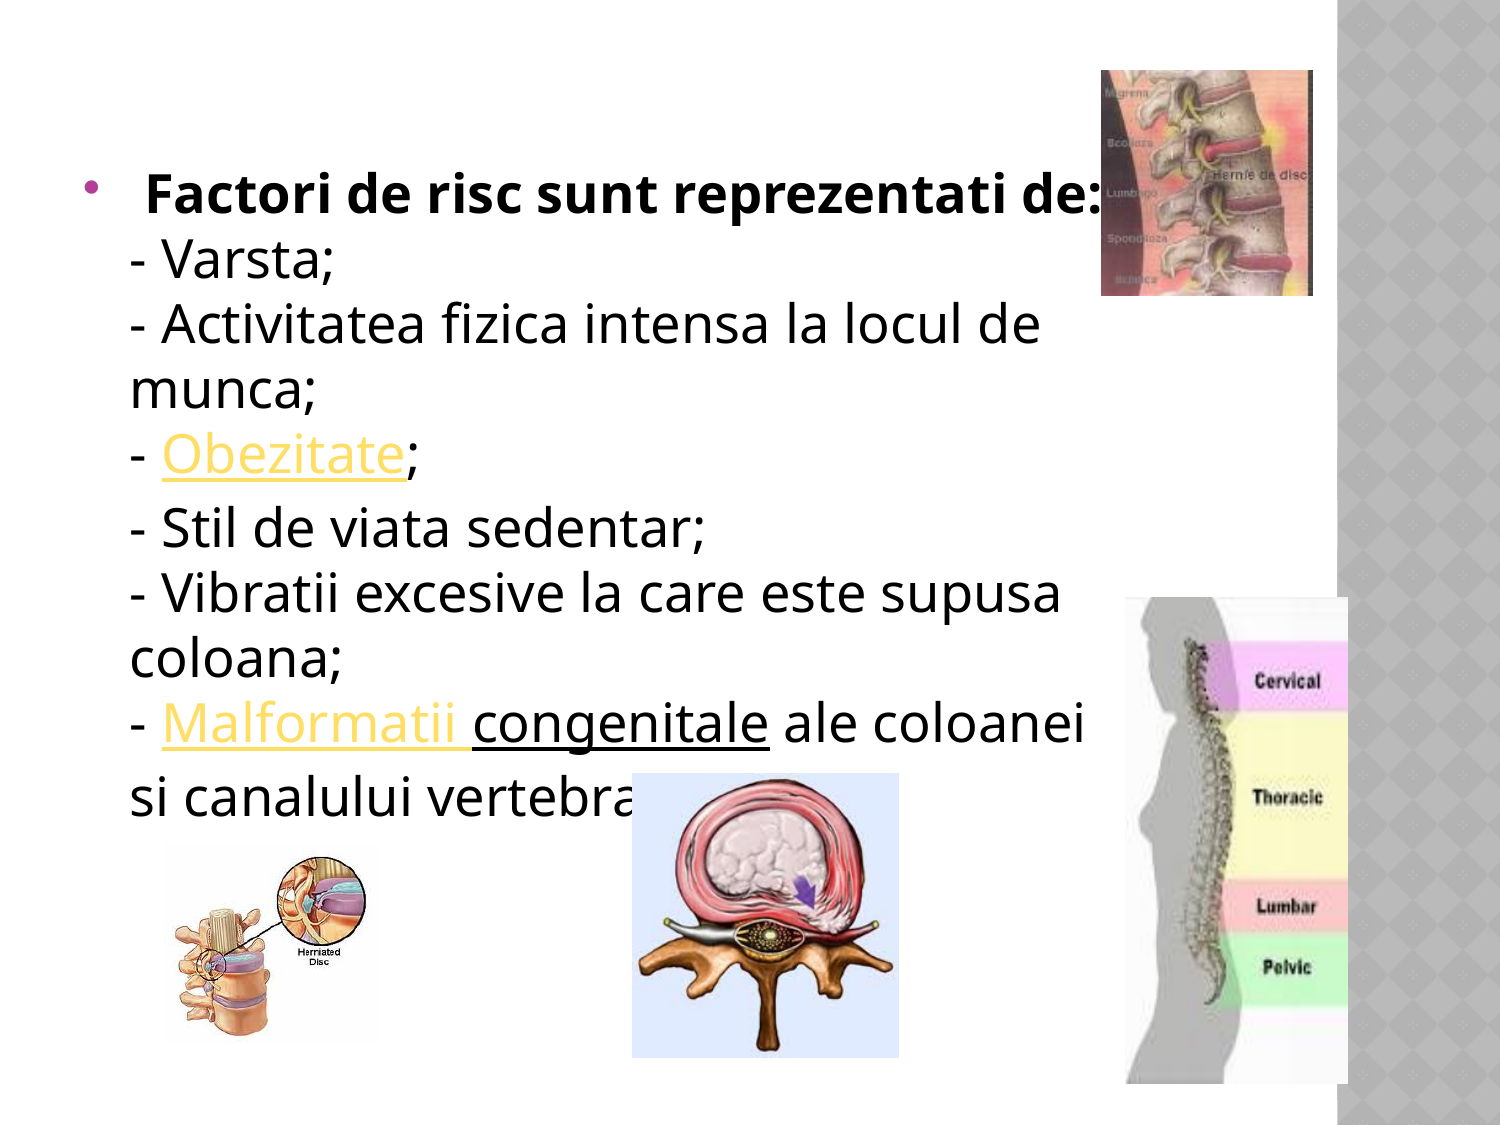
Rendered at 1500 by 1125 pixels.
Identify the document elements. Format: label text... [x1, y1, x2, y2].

picture [1124, 597, 1348, 1085]
picture [632, 772, 900, 1059]
picture [1101, 69, 1313, 296]
list Factori de risc sunt reprezentati de: - Varsta; - Activitatea fizica intensa la locul de munca; - Obezitate; - Stil de viata sedentar; - Vibratii excesive la care este supusa coloana; - Malformatii congenitale ale coloanei si canalului vertebral [70, 152, 1149, 1059]
picture [163, 843, 378, 1044]
